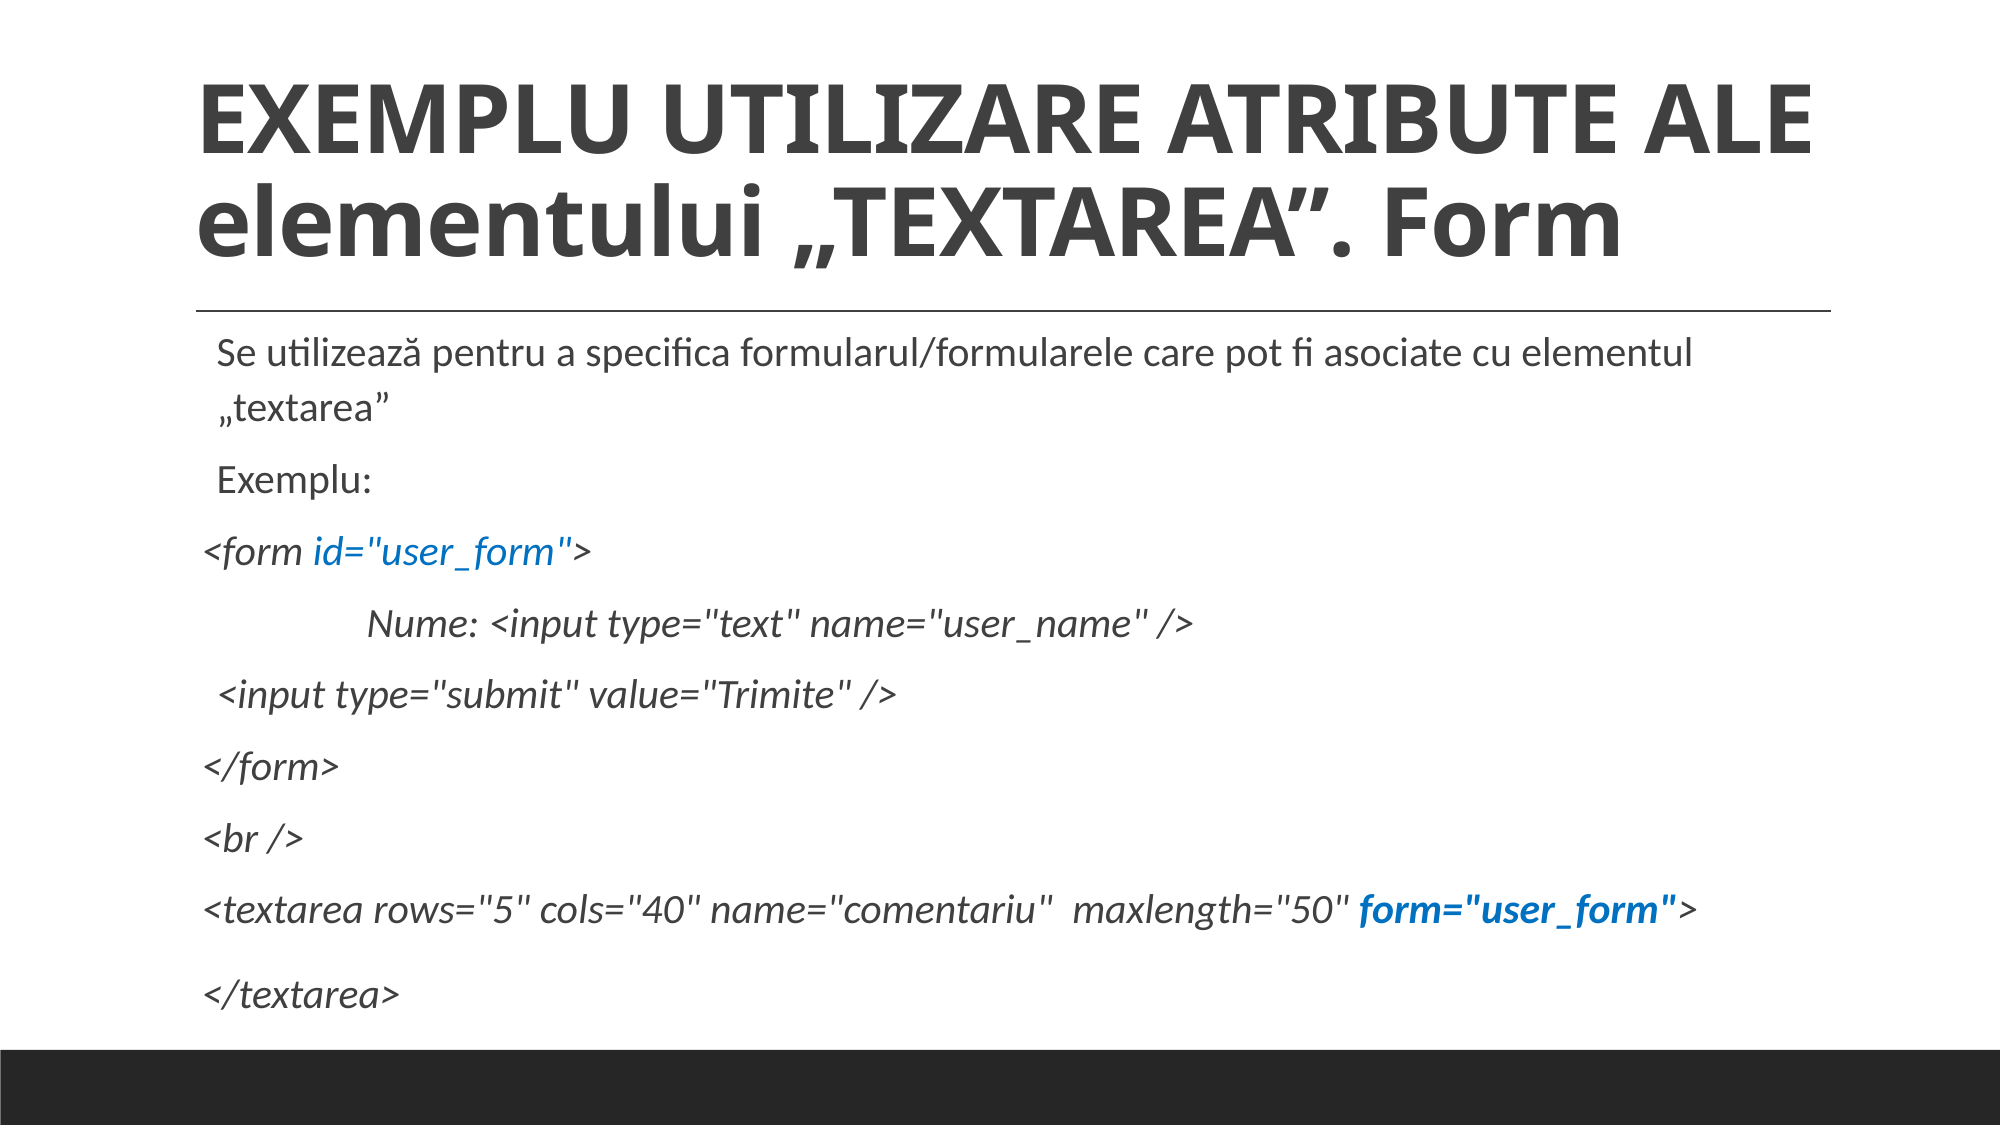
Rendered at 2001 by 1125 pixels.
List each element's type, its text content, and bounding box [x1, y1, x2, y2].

title EXEMPLU UTILIZARE ATRIBUTE ALE elementului „TEXTAREA”. Form [180, 47, 1830, 285]
list Se utilizează pentru a specifica formularul/formularele care pot fi asociate cu elementul „textarea” Exemplu: <form id="user_form"> Nume: <input type="text" name="user_name" /> <input type="submit" value="Trimite" /> </form> <br /> <textarea rows="5" cols="40" name="comentariu" maxlength="50" form="user_form"> </textarea> [201, 312, 1863, 1079]
